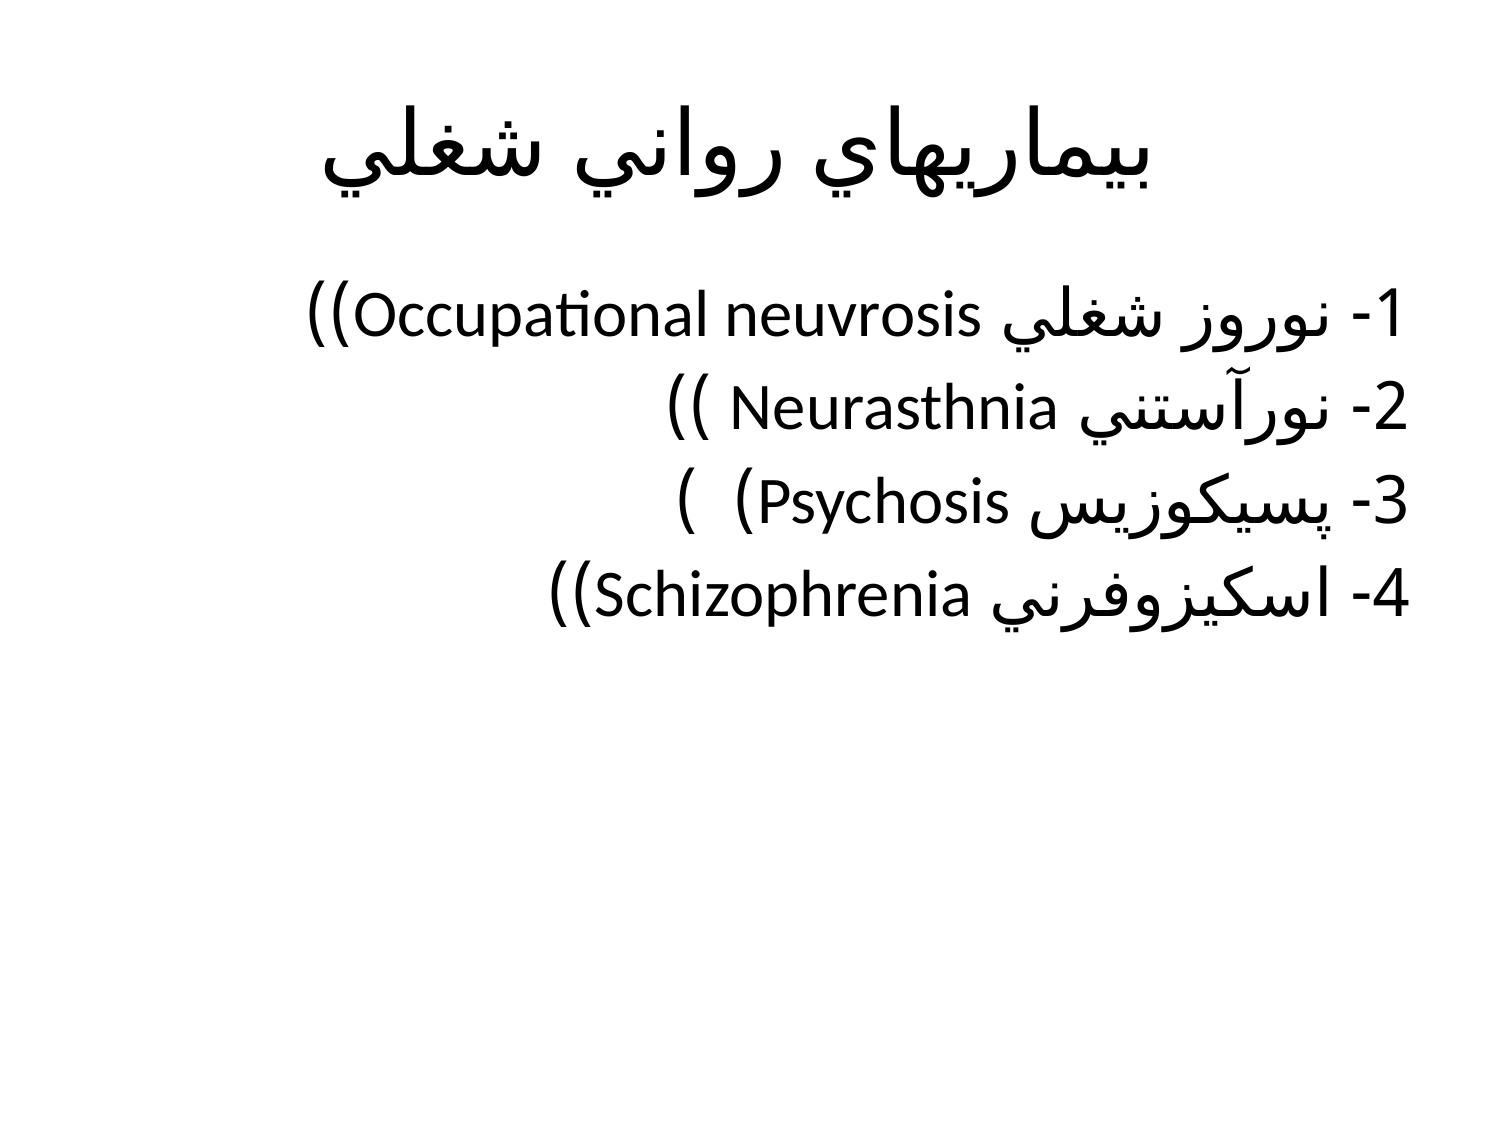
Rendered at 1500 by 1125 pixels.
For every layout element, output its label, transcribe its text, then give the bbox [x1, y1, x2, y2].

list 1- نوروز شغلي Occupational neuvrosis)) 2- نورآستني Neurasthnia )) 3- پسيكوزيس Psychosis) ) 4- اسكيزوفرني Schizophrenia)) [75, 262, 1425, 1005]
title بيماريهاي رواني شغلي [75, 45, 1425, 233]
